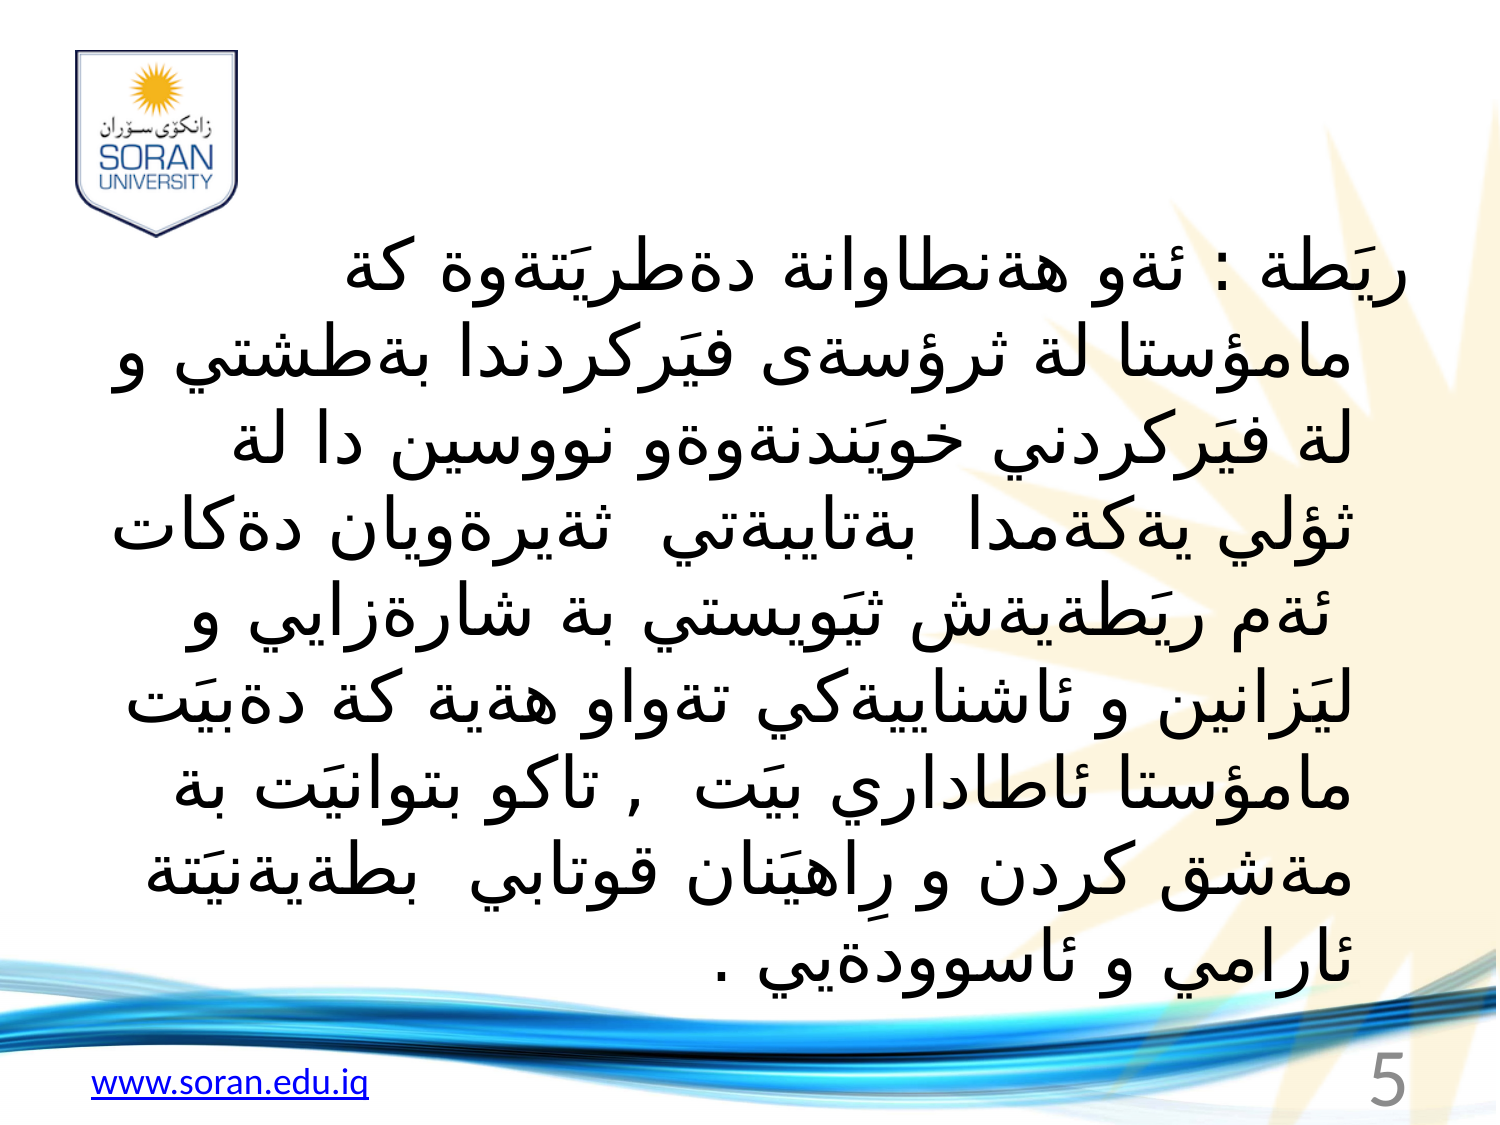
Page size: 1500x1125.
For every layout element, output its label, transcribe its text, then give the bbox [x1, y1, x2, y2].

picture [75, 50, 238, 210]
slide_number 5 [1074, 1042, 1425, 1103]
picture [0, 99, 1500, 1125]
list ريَطة : ئةو هةنطاوانة دةطريَتةوة كة مامؤستا لة ثرؤسةى فيَركردندا بةطشتي و لة فيَركردني خويَندنةوةو نووسين دا لة ثؤلي يةكةمدا بةتايبةتي ثةيرةويان دةكات ئةم ريَطةيةش ثيَويستي بة شارةزايي و ليَزانين و ئاشناييةكي تةواو هةية كة دةبيَت مامؤستا ئاطاداري بيَت , تاكو بتوانيَت بة مةشق كردن و رِاهيَنان قوتابي بطةيةنيَتة ئارامي و ئاسوودةيي . [75, 210, 1425, 1005]
